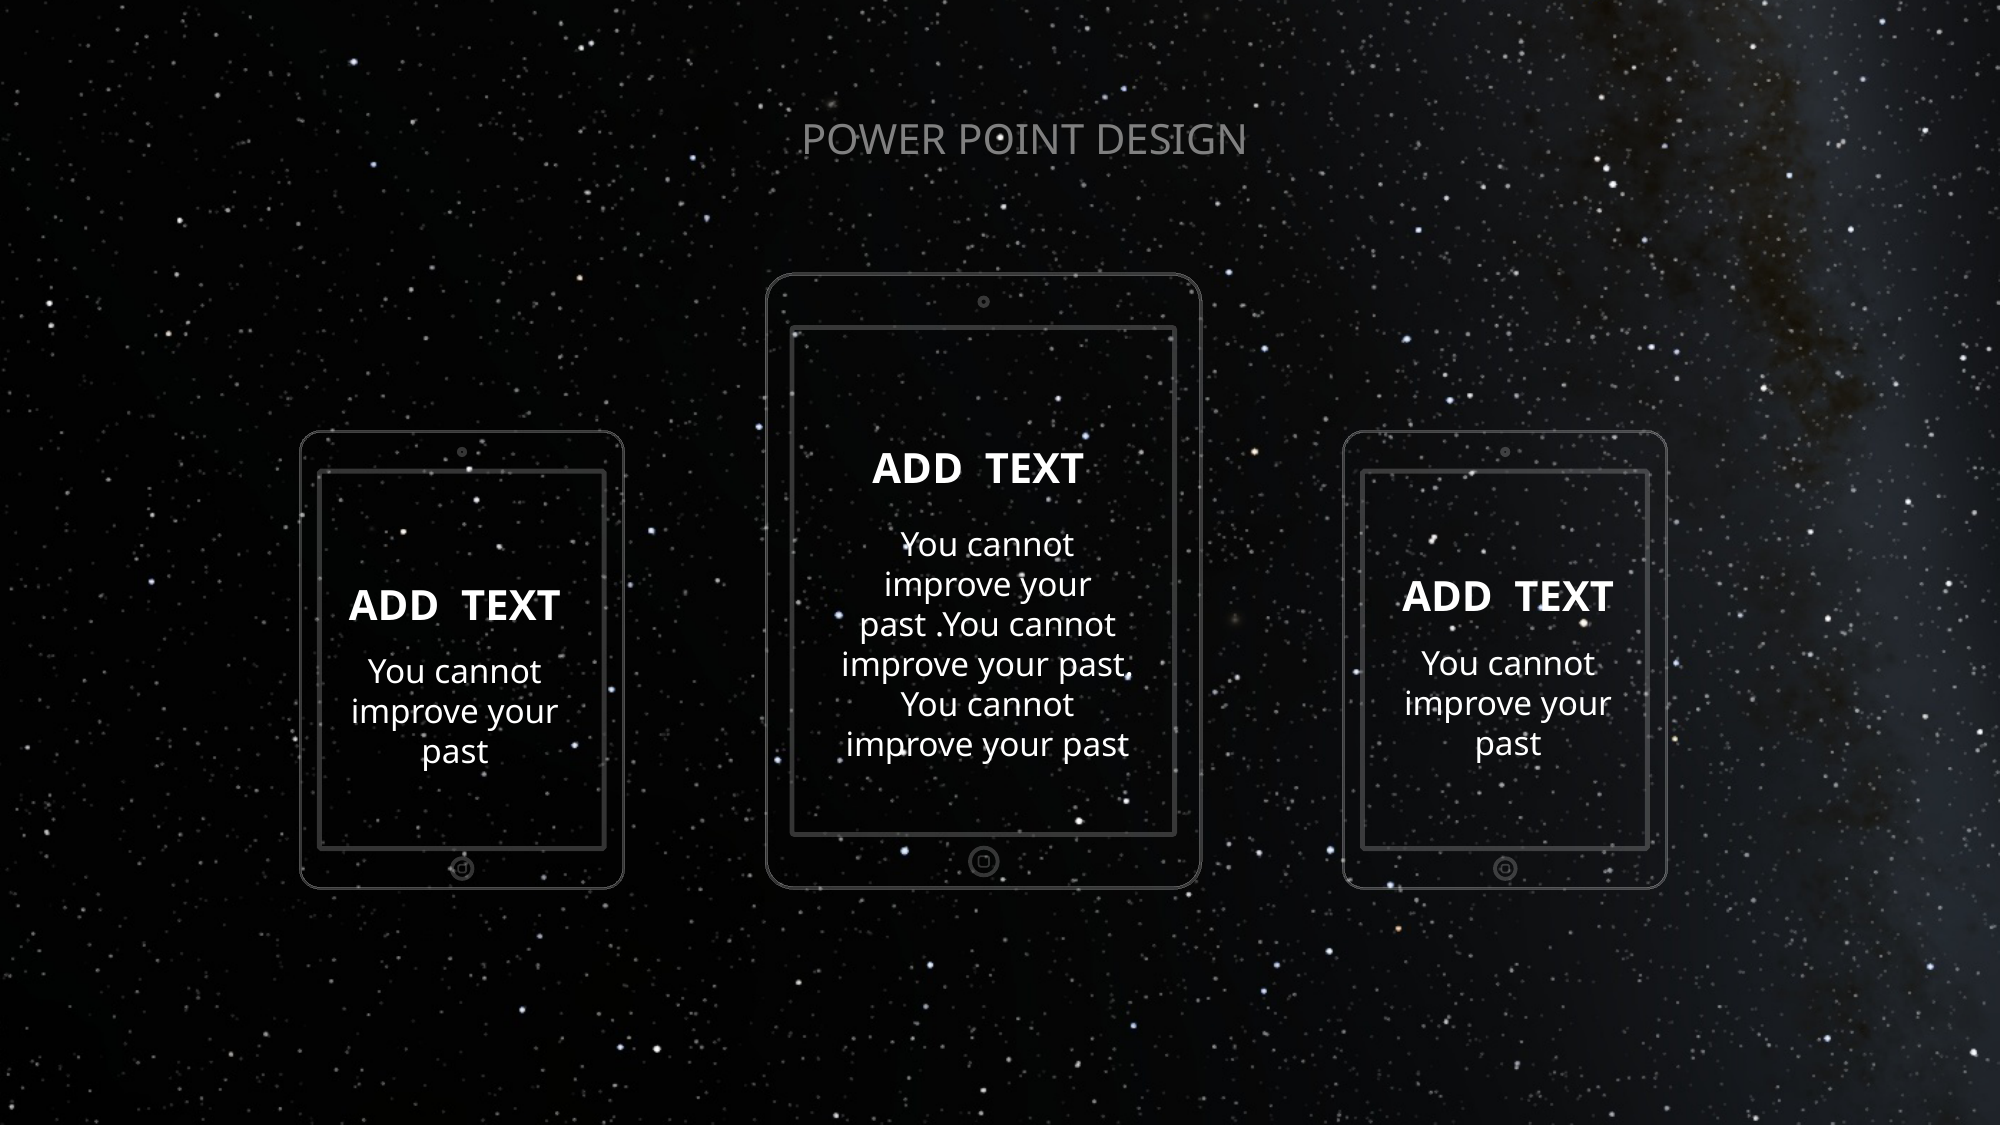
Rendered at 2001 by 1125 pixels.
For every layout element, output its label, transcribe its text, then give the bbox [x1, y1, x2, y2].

picture [0, 0, 2000, 1125]
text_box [299, 430, 625, 890]
text_box POWER POINT DESIGN [786, 105, 1327, 171]
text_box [1342, 430, 1668, 890]
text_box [764, 272, 1202, 890]
